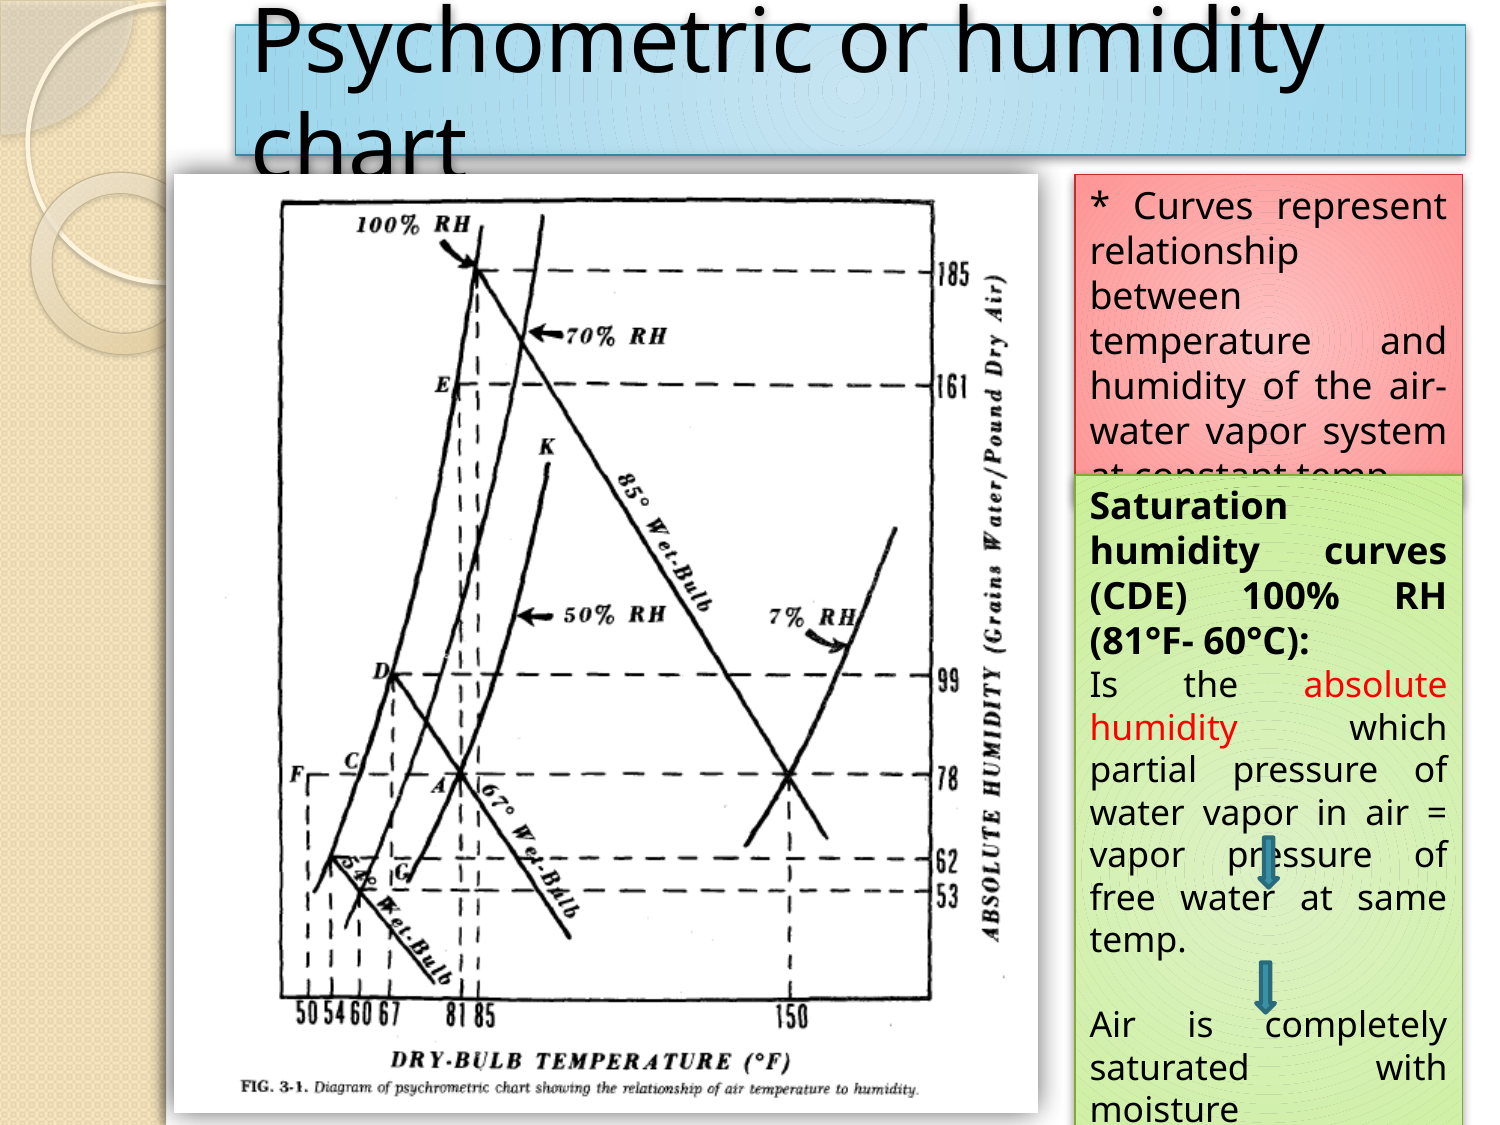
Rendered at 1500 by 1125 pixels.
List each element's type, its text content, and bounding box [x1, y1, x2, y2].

title Psychometric or humidity chart [235, 24, 1466, 156]
picture [174, 174, 1038, 1113]
text_box * Curves represent relationship between temperature and humidity of the air-water vapor system at constant temp. [1074, 174, 1463, 472]
text_box Saturation humidity curves (CDE) 100% RH (81°F- 60°C): Is the absolute humidity which partial pressure of water vapor in air = vapor pressure of free water at same temp. Air is completely saturated with moisture Humidity does not change [1074, 474, 1463, 1125]
text_box [1257, 835, 1281, 890]
text_box [1254, 960, 1277, 1015]
